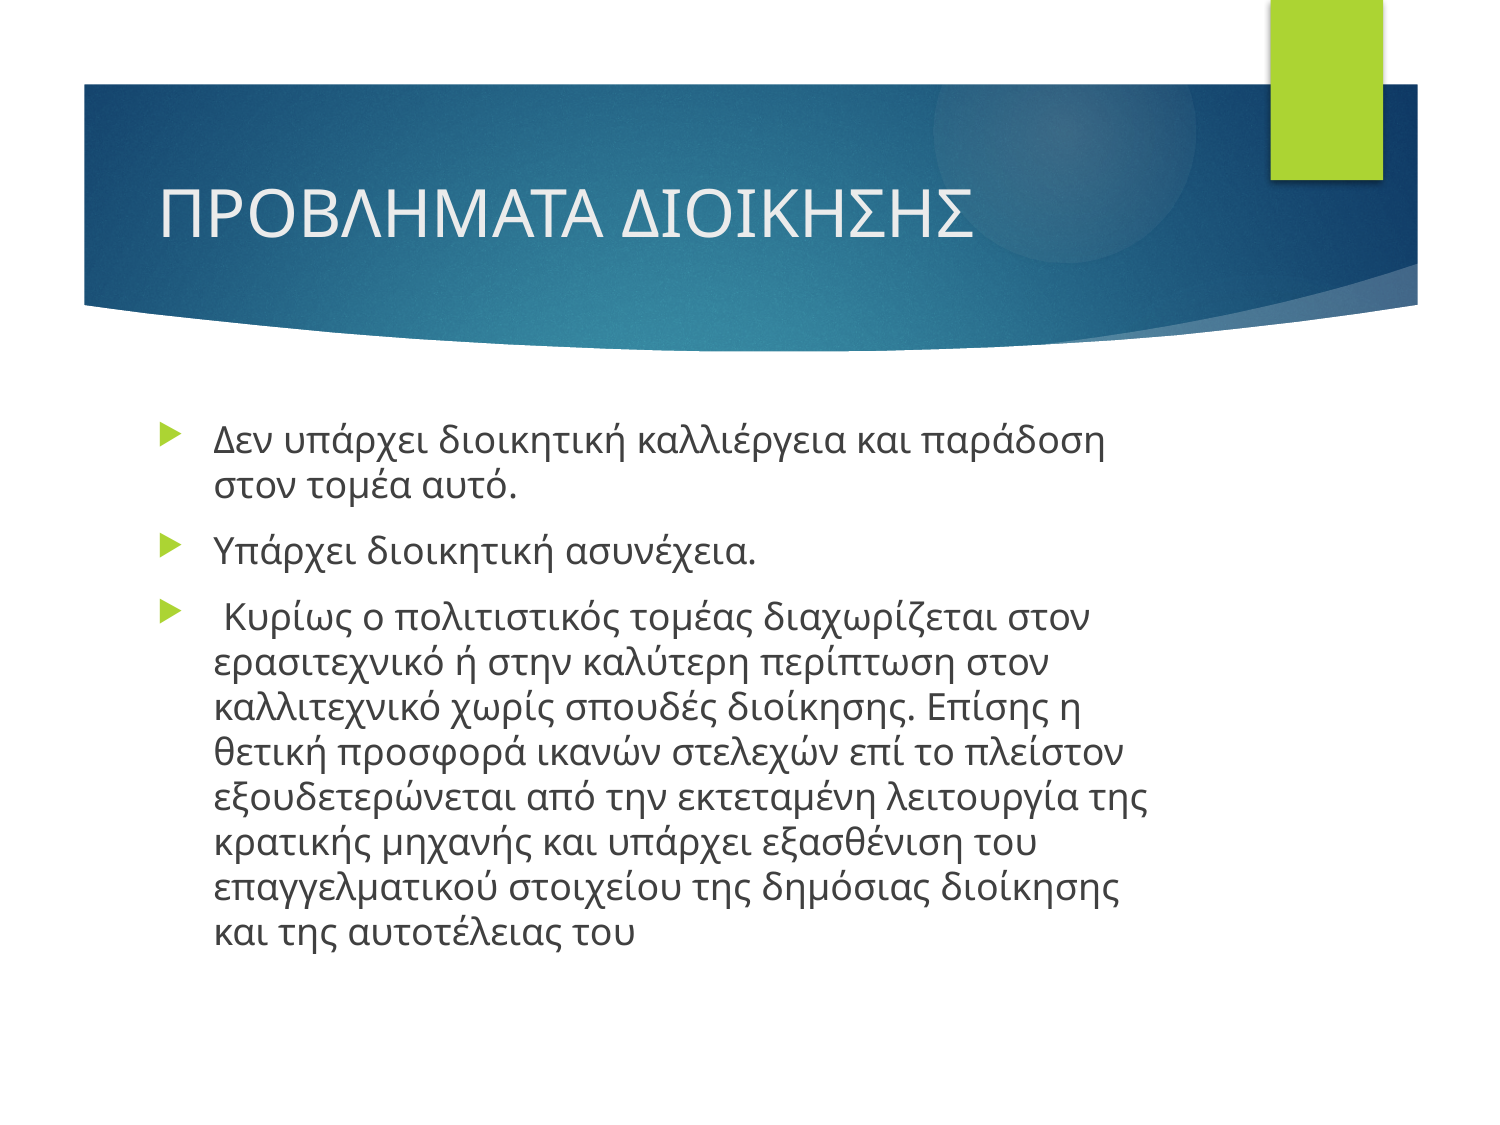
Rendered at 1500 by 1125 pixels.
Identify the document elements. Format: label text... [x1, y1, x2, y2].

list Δεν υπάρχει διοικητική καλλιέργεια και παράδοση στον τομέα αυτό. Υπάρχει διοικητική ασυνέχεια. Κυρίως ο πολιτιστικός τομέας διαχωρίζεται στον ερασιτεχνικό ή στην καλύτερη περίπτωση στον καλλιτεχνικό χωρίς σπουδές διοίκησης. Επίσης η θετική προσφορά ικανών στελεχών επί το πλείστον εξουδετερώνεται από την εκτεταμένη λειτουργία της κρατικής μηχανής και υπάρχει εξασθένιση του επαγγελματικού στοιχείου της δημόσιας διοίκησης και της αυτοτέλειας του [142, 408, 1183, 988]
title ΠΡΟΒΛΗΜΑΤΑ ΔΙΟΙΚΗΣΗΣ [142, 152, 1183, 269]
